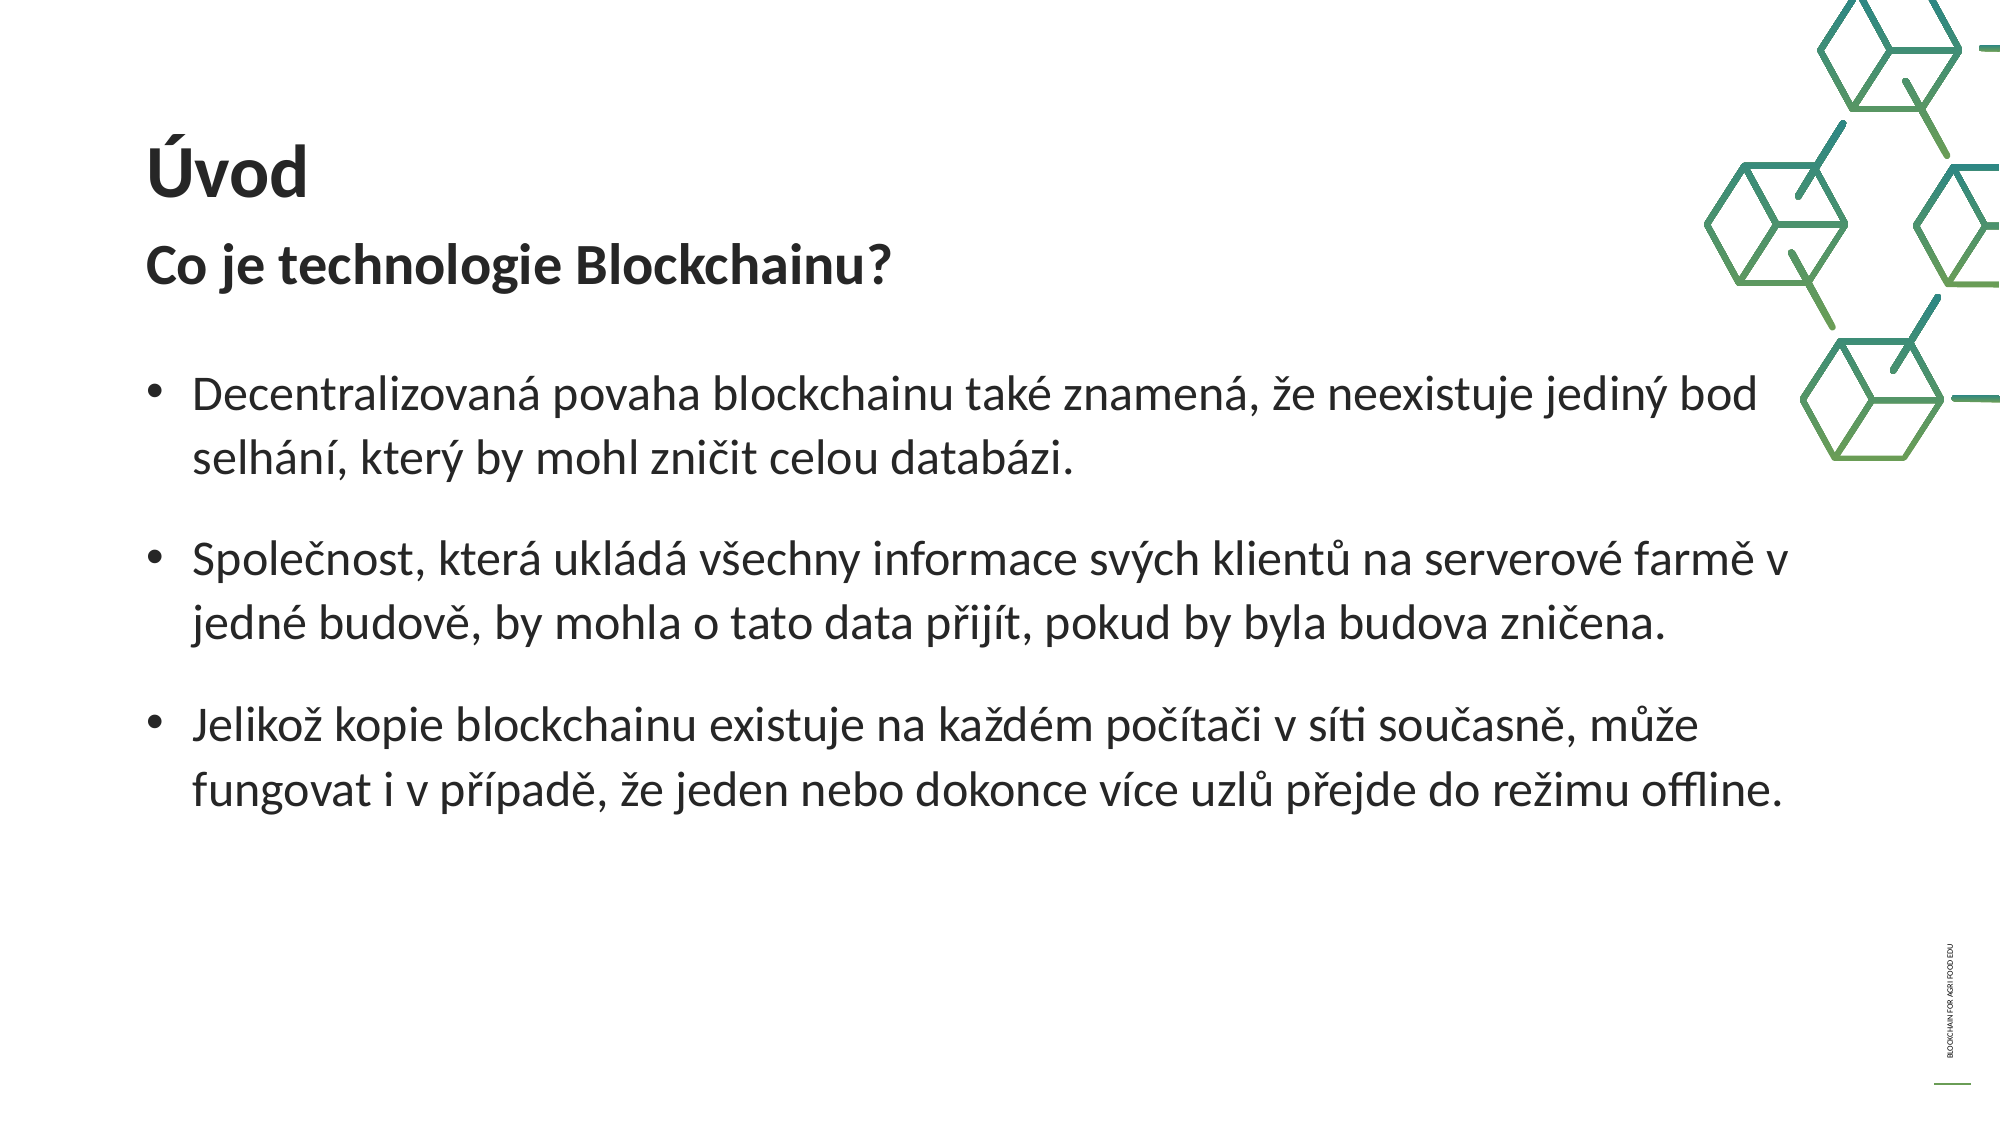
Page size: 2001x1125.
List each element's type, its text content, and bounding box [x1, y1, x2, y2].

list Decentralizovaná povaha blockchainu také znamená, že neexistuje jediný bod selhání, který by mohl zničit celou databázi. Společnost, která ukládá všechny informace svých klientů na serverové farmě v jedné budově, by mohla o tato data přijít, pokud by byla budova zničena. Jelikož kopie blockchainu existuje na každém počítači v síti současně, může fungovat i v případě, že jeden nebo dokonce více uzlů přejde do režimu offline. [130, 348, 1869, 1035]
list Úvod Co je technologie Blockchainu? [130, 124, 1698, 337]
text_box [1703, 0, 2000, 462]
